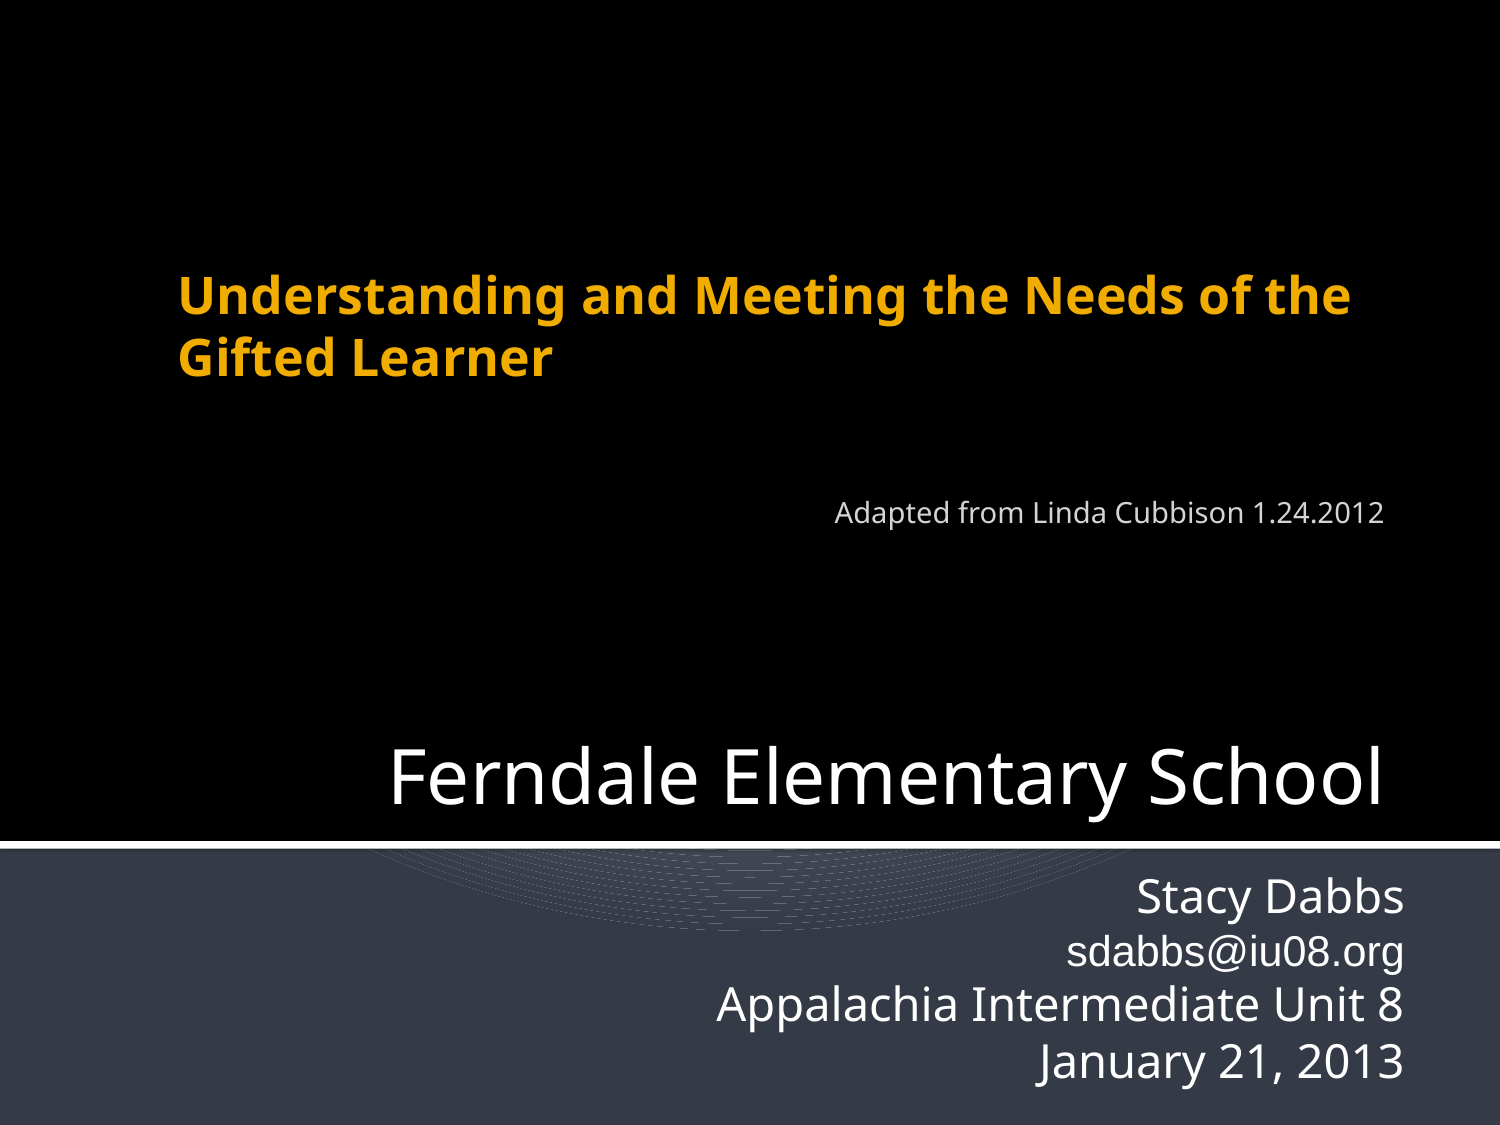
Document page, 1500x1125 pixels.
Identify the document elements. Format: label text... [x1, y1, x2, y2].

subtitle Ferndale Elementary School Stacy Dabbs sdabbs@iu08.org Appalachia Intermediate Unit 8 January 21, 2013 [362, 662, 1413, 1088]
text_box Adapted from Linda Cubbison 1.24.2012 [662, 487, 1400, 538]
title Understanding and Meeting the Needs of the Gifted Learner [162, 262, 1438, 513]
